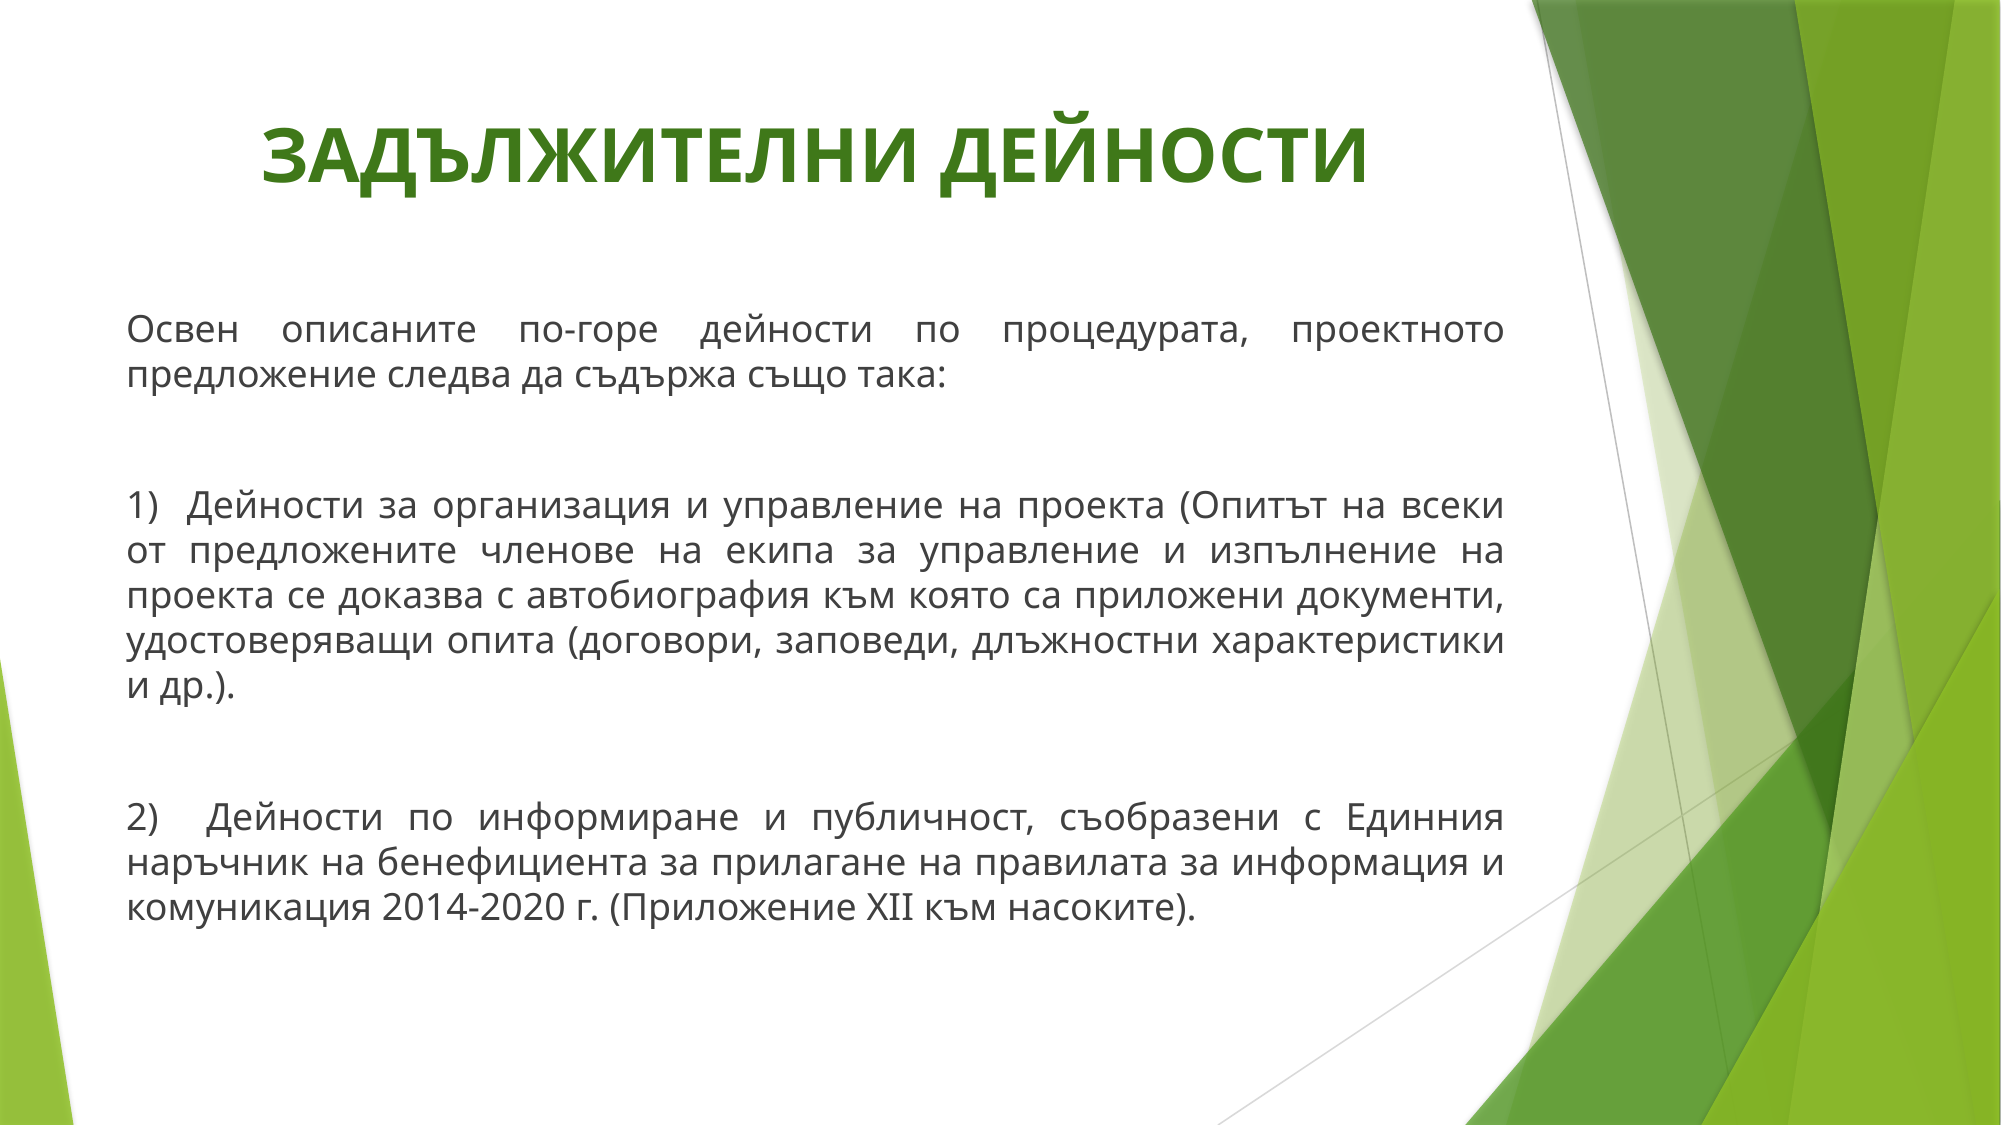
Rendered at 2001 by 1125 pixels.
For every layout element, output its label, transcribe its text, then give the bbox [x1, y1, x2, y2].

list Освен описаните по-горе дейности по процедурата, проектното предложение следва да съдържа също така: 1) Дейности за организация и управление на проекта (Опитът на всеки от предложените членове на екипа за управление и изпълнение на проекта се доказва с автобиография към която са приложени документи, удостоверяващи опита (договори, заповеди, длъжностни характеристики и др.). 2) Дейности по информиране и публичност, съобразени с Единния наръчник на бенефициента за прилагане на правилата за информация и комуникация 2014-2020 г. (Приложение XII към насоките). [111, 297, 1522, 991]
title ЗАДЪЛЖИТЕЛНИ ДЕЙНОСТИ [111, 99, 1522, 221]
